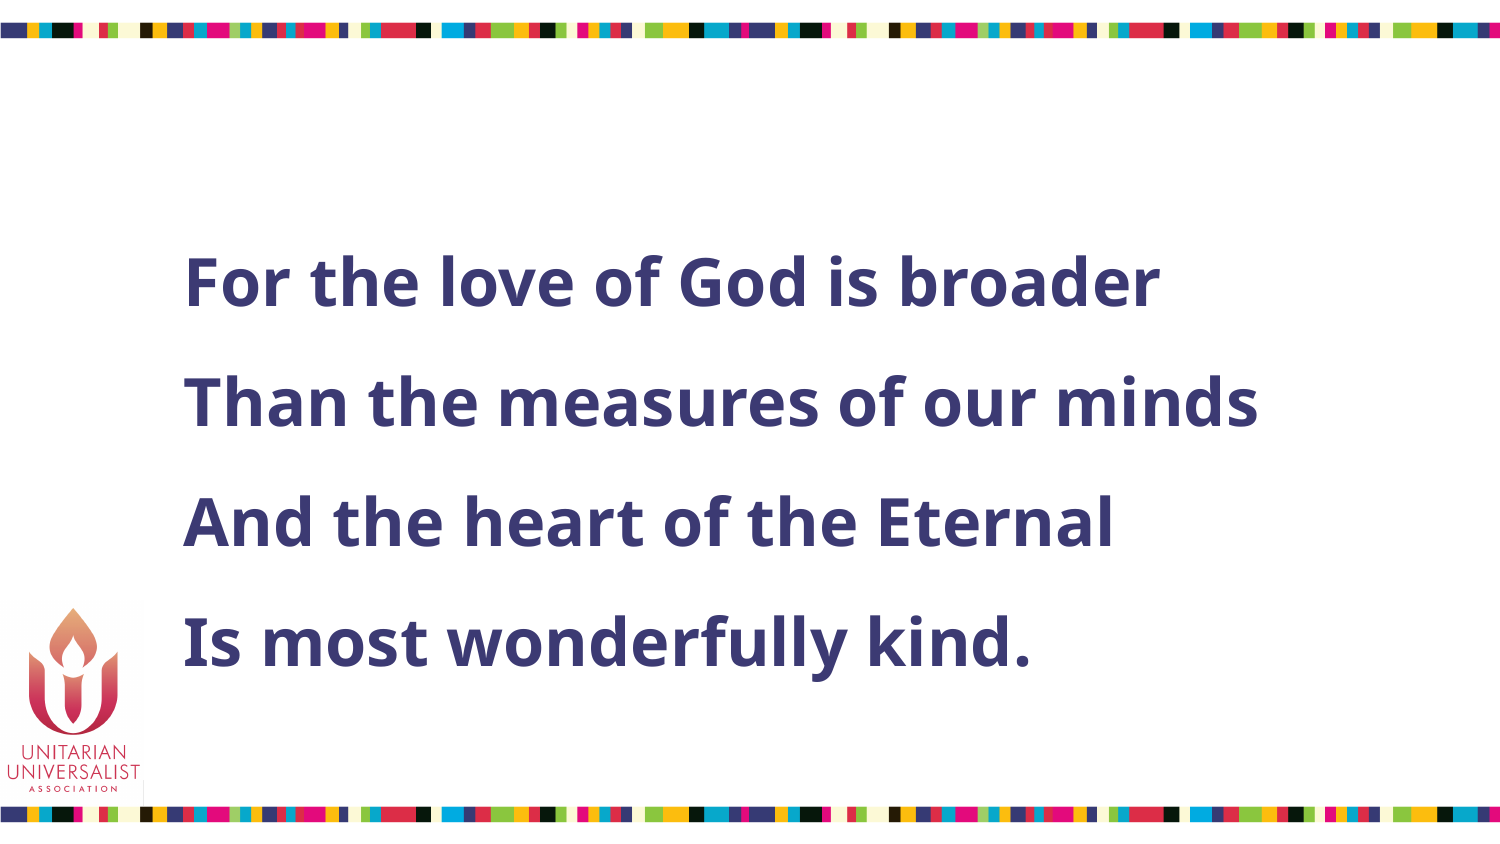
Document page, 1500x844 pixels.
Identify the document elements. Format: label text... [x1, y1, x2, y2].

text_box For the love of God is broader Than the measures of our minds And the heart of the Eternal Is most wonderfully kind. [168, 184, 1421, 695]
picture [0, 600, 1500, 824]
picture [0, 22, 1500, 40]
